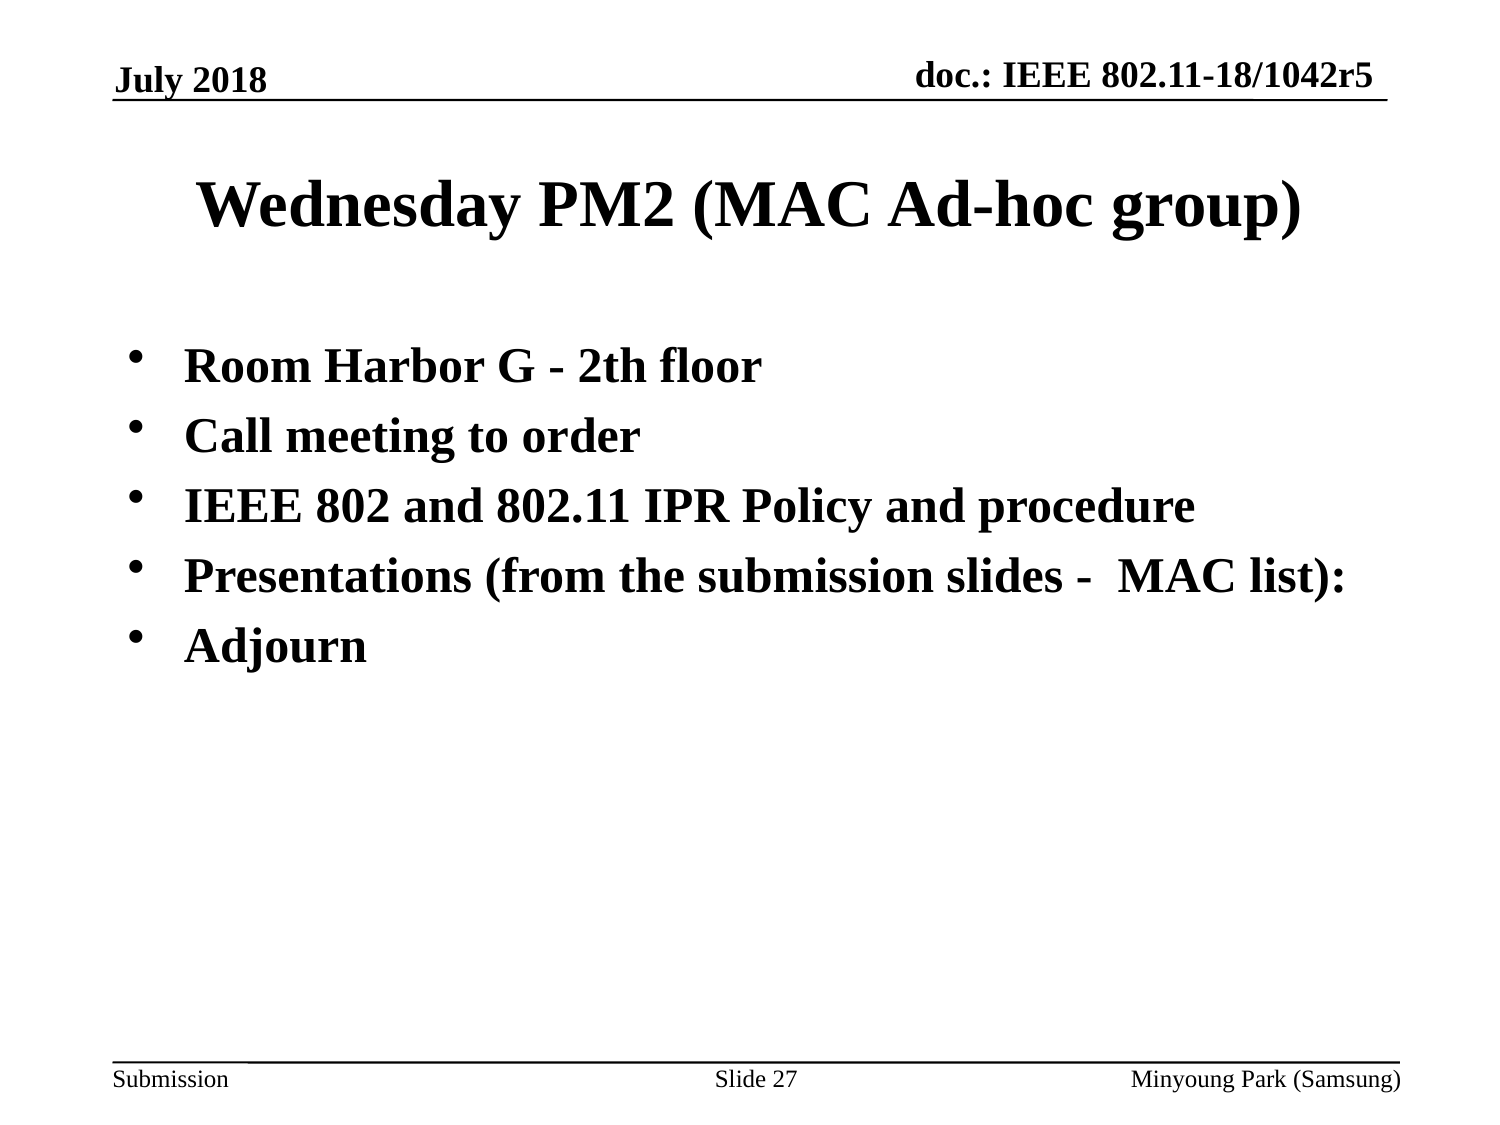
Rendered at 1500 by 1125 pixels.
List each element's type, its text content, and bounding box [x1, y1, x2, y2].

footer Minyoung Park (Samsung) [949, 1061, 1402, 1093]
slide_number Slide 27 [712, 1061, 800, 1093]
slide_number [114, 54, 335, 101]
list Room Harbor G - 2th floor Call meeting to order IEEE 802 and 802.11 IPR Policy and procedure Presentations (from the submission slides - MAC list): Adjourn [112, 324, 1488, 1063]
title Wednesday PM2 (MAC Ad-hoc group) [112, 112, 1388, 288]
